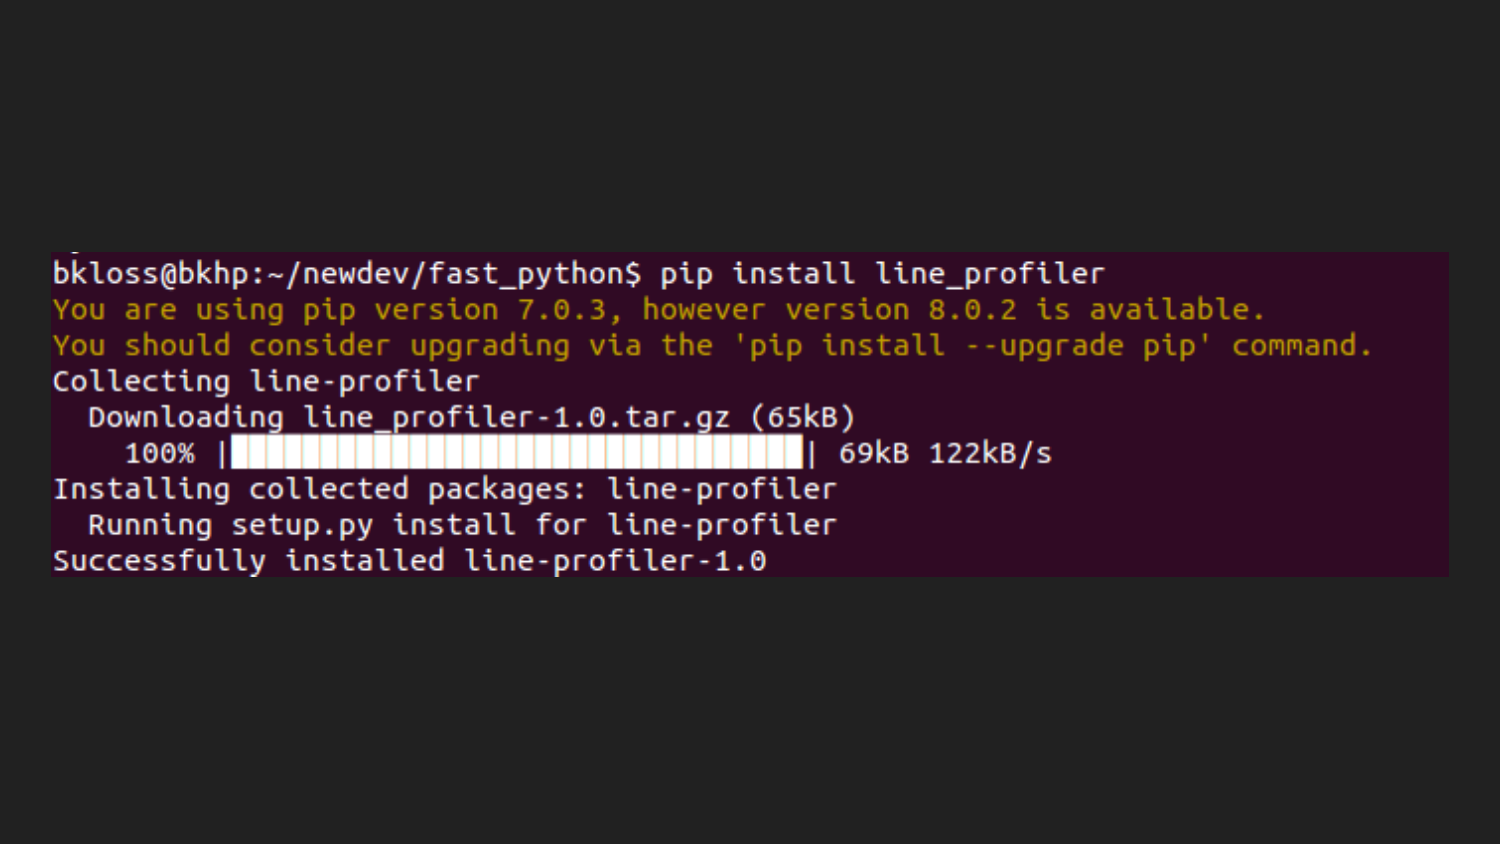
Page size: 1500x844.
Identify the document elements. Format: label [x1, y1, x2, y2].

picture [50, 252, 1450, 577]
